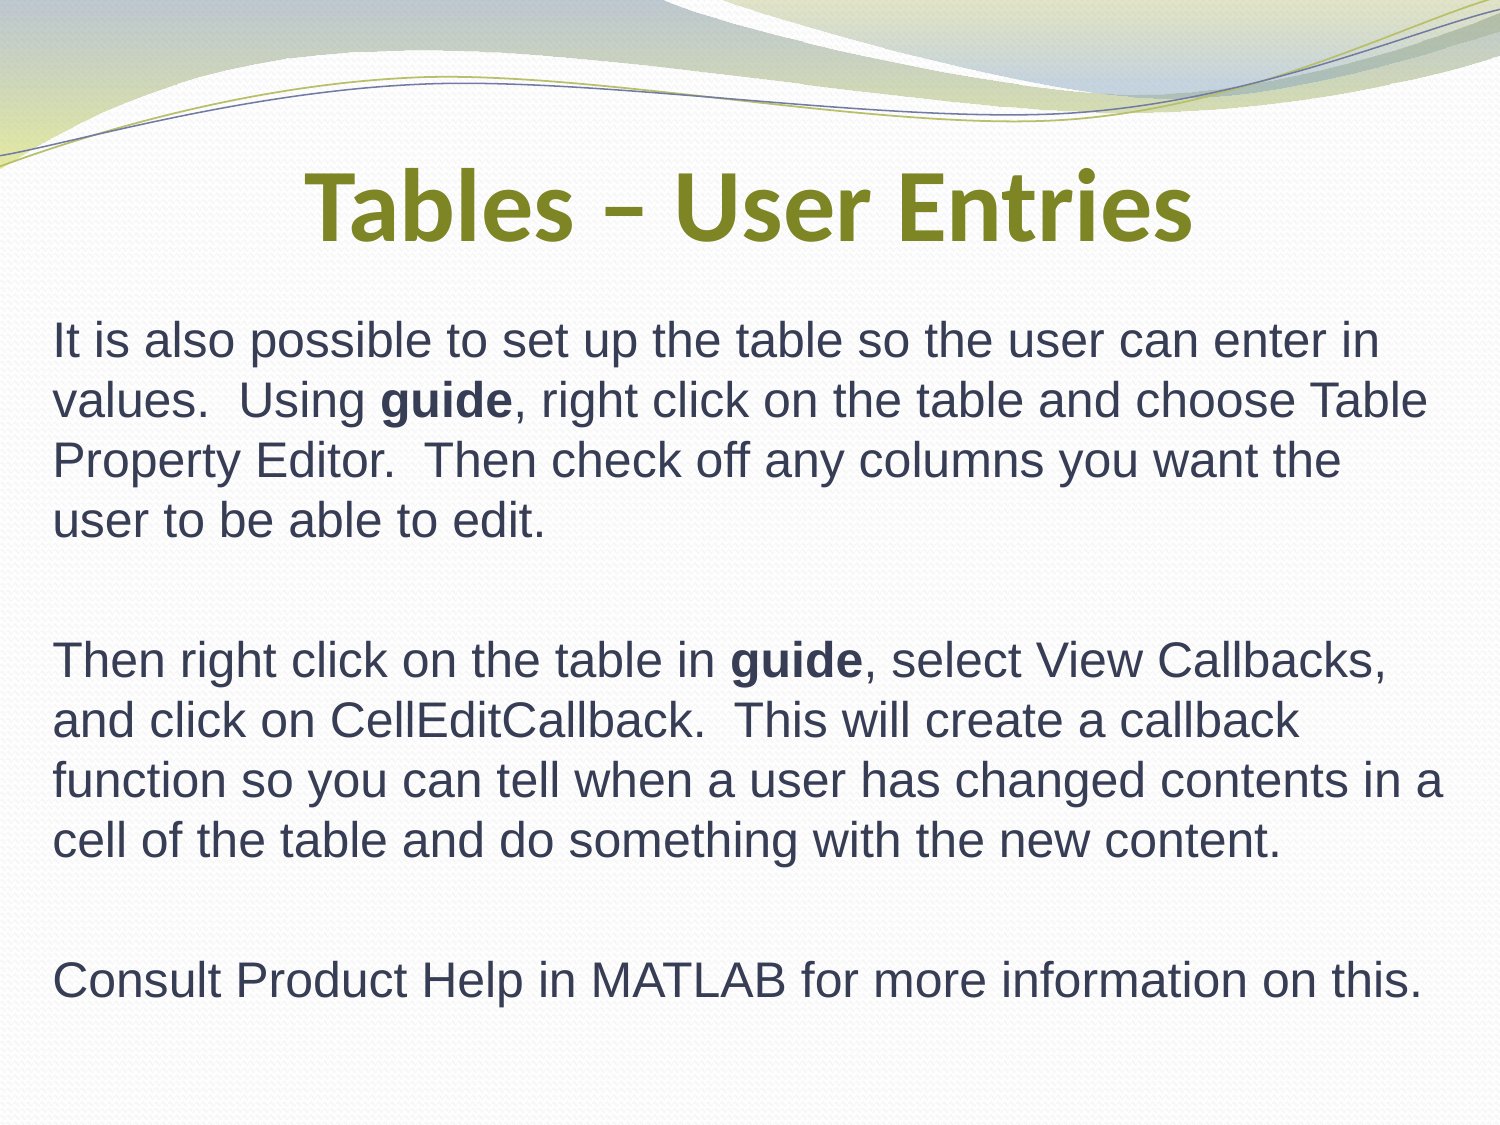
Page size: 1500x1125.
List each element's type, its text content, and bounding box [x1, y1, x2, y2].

list It is also possible to set up the table so the user can enter in values. Using guide, right click on the table and choose Table Property Editor. Then check off any columns you want the user to be able to edit. Then right click on the table in guide, select View Callbacks, and click on CellEditCallback. This will create a callback function so you can tell when a user has changed contents in a cell of the table and do something with the new content. Consult Product Help in MATLAB for more information on this. [37, 299, 1463, 1063]
title Tables – User Entries [75, 75, 1425, 263]
